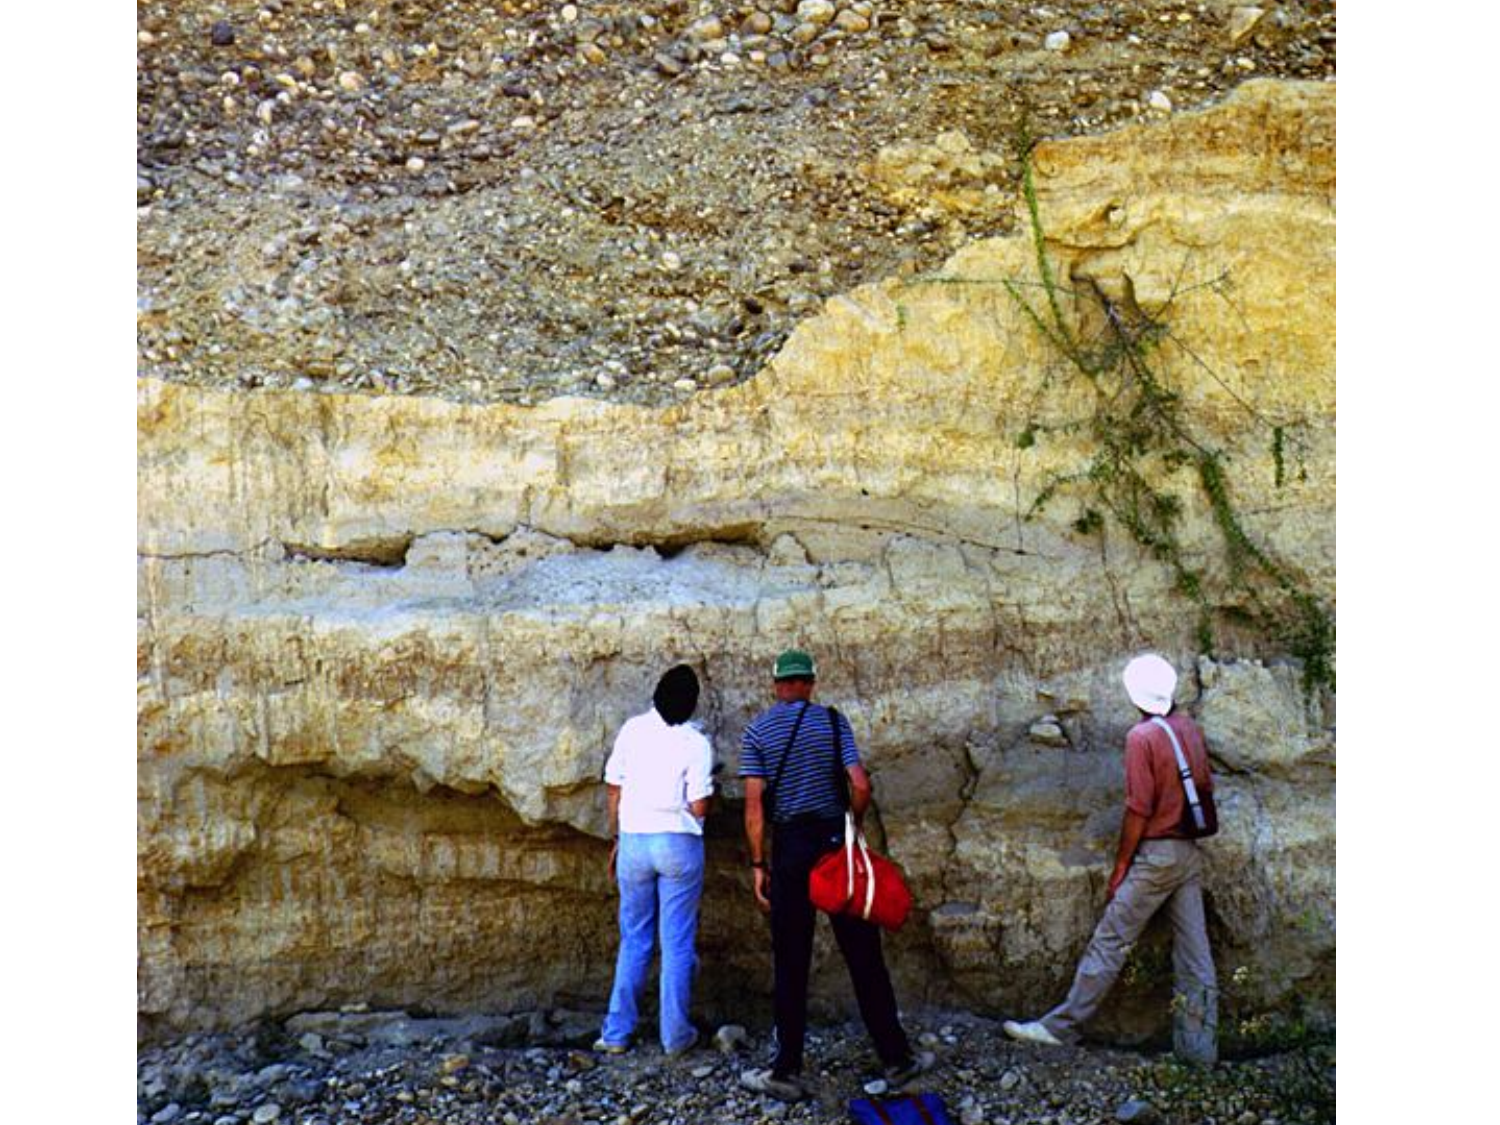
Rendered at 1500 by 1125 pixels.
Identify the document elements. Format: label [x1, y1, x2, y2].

picture [137, 0, 1336, 1125]
